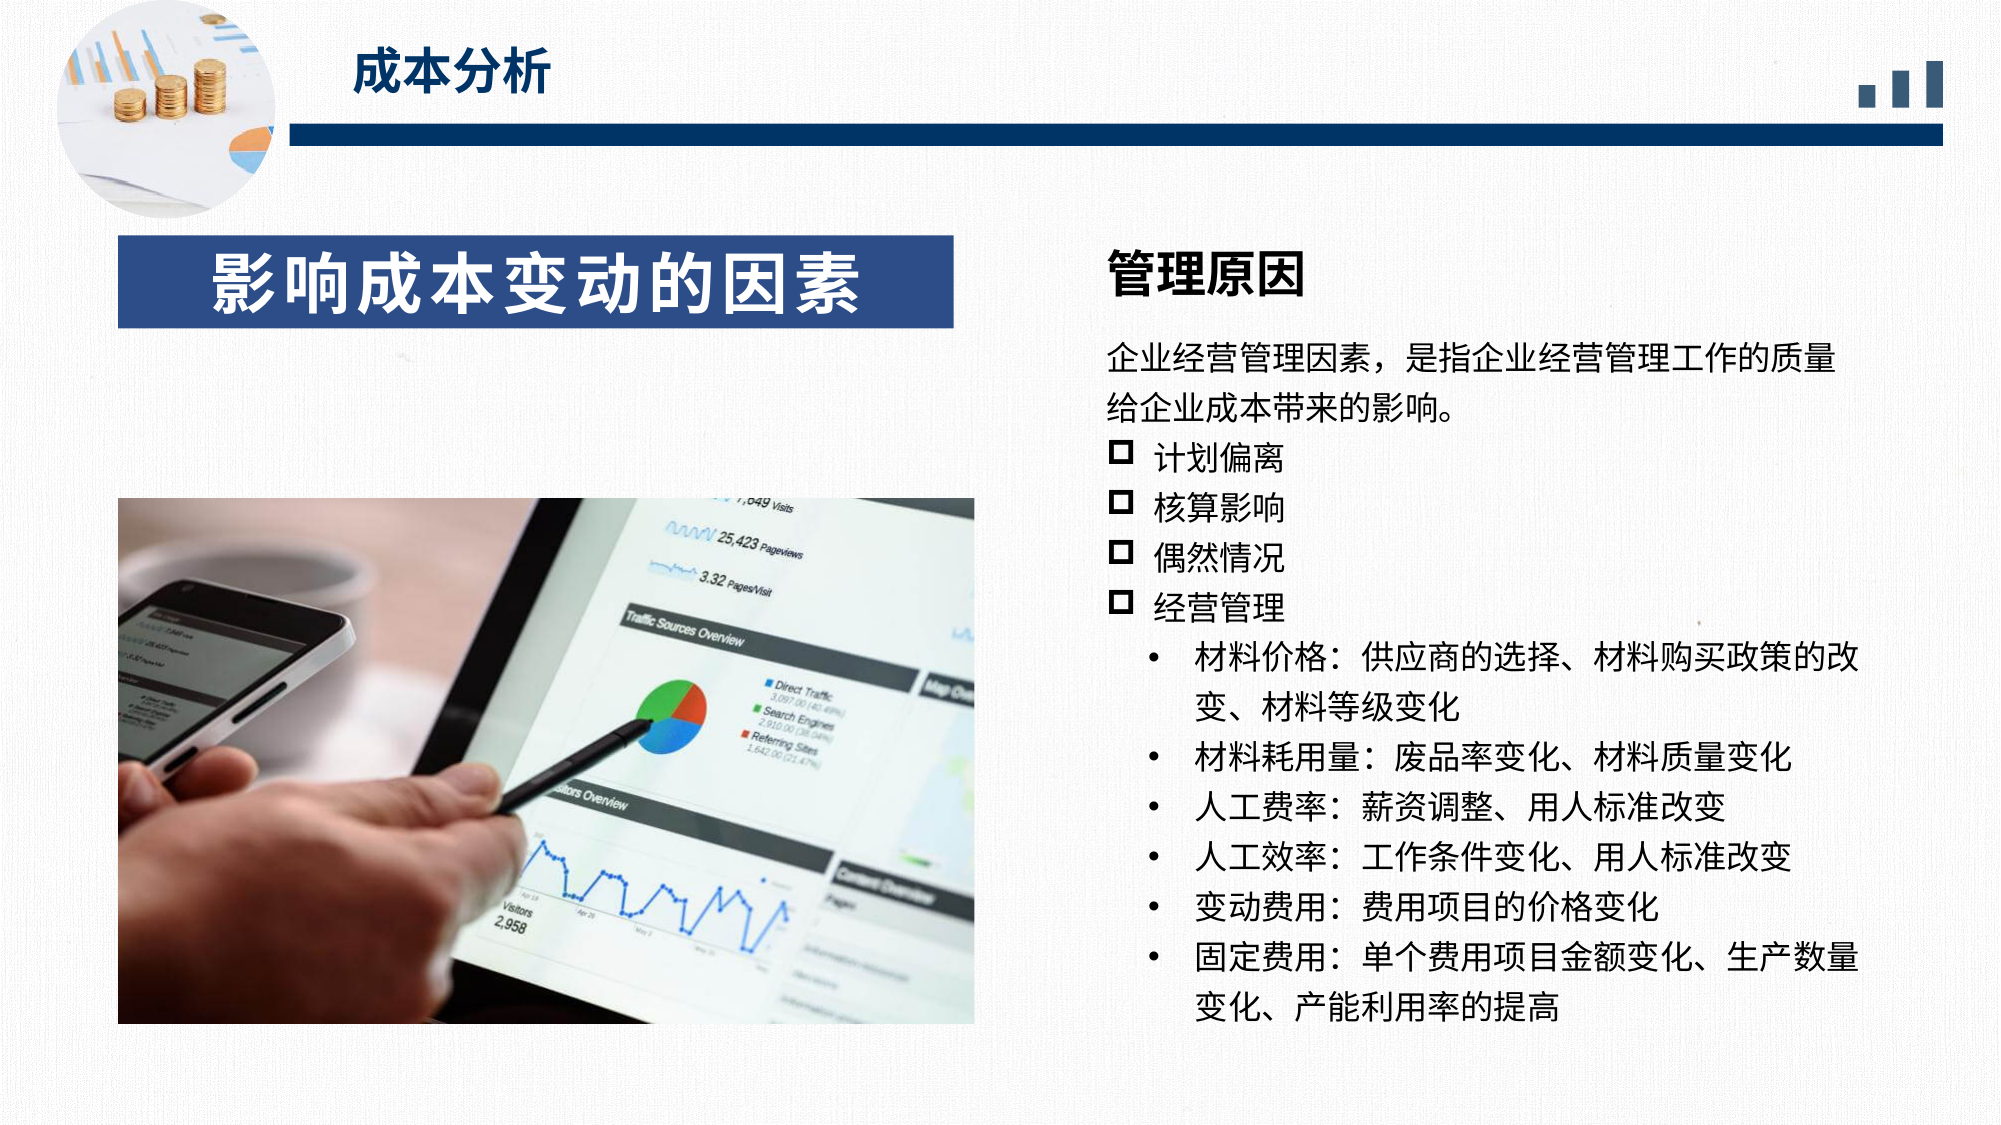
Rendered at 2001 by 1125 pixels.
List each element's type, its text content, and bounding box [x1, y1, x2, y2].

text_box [1858, 60, 1944, 108]
picture [0, 0, 2001, 1125]
text_box 企业经营管理因素，是指企业经营管理工作的质量给企业成本带来的影响。 计划偏离 核算影响 偶然情况 经营管理 材料价格：供应商的选择、材料购买政策的改变、材料等级变化 材料耗用量：废品率变化、材料质量变化 人工费率：薪资调整、用人标准改变 人工效率：工作条件变化、用人标准改变 变动费用：费用项目的价格变化 固定费用：单个费用项目金额变化、生产数量变化、产能利用率的提高 [1091, 319, 1882, 1034]
text_box 成本分析 [337, 31, 568, 107]
text_box [117, 498, 975, 1024]
text_box [55, 0, 277, 220]
text_box [289, 123, 1944, 147]
text_box 影响成本变动的因素 [117, 234, 955, 329]
text_box 管理原因 [1091, 235, 1619, 311]
